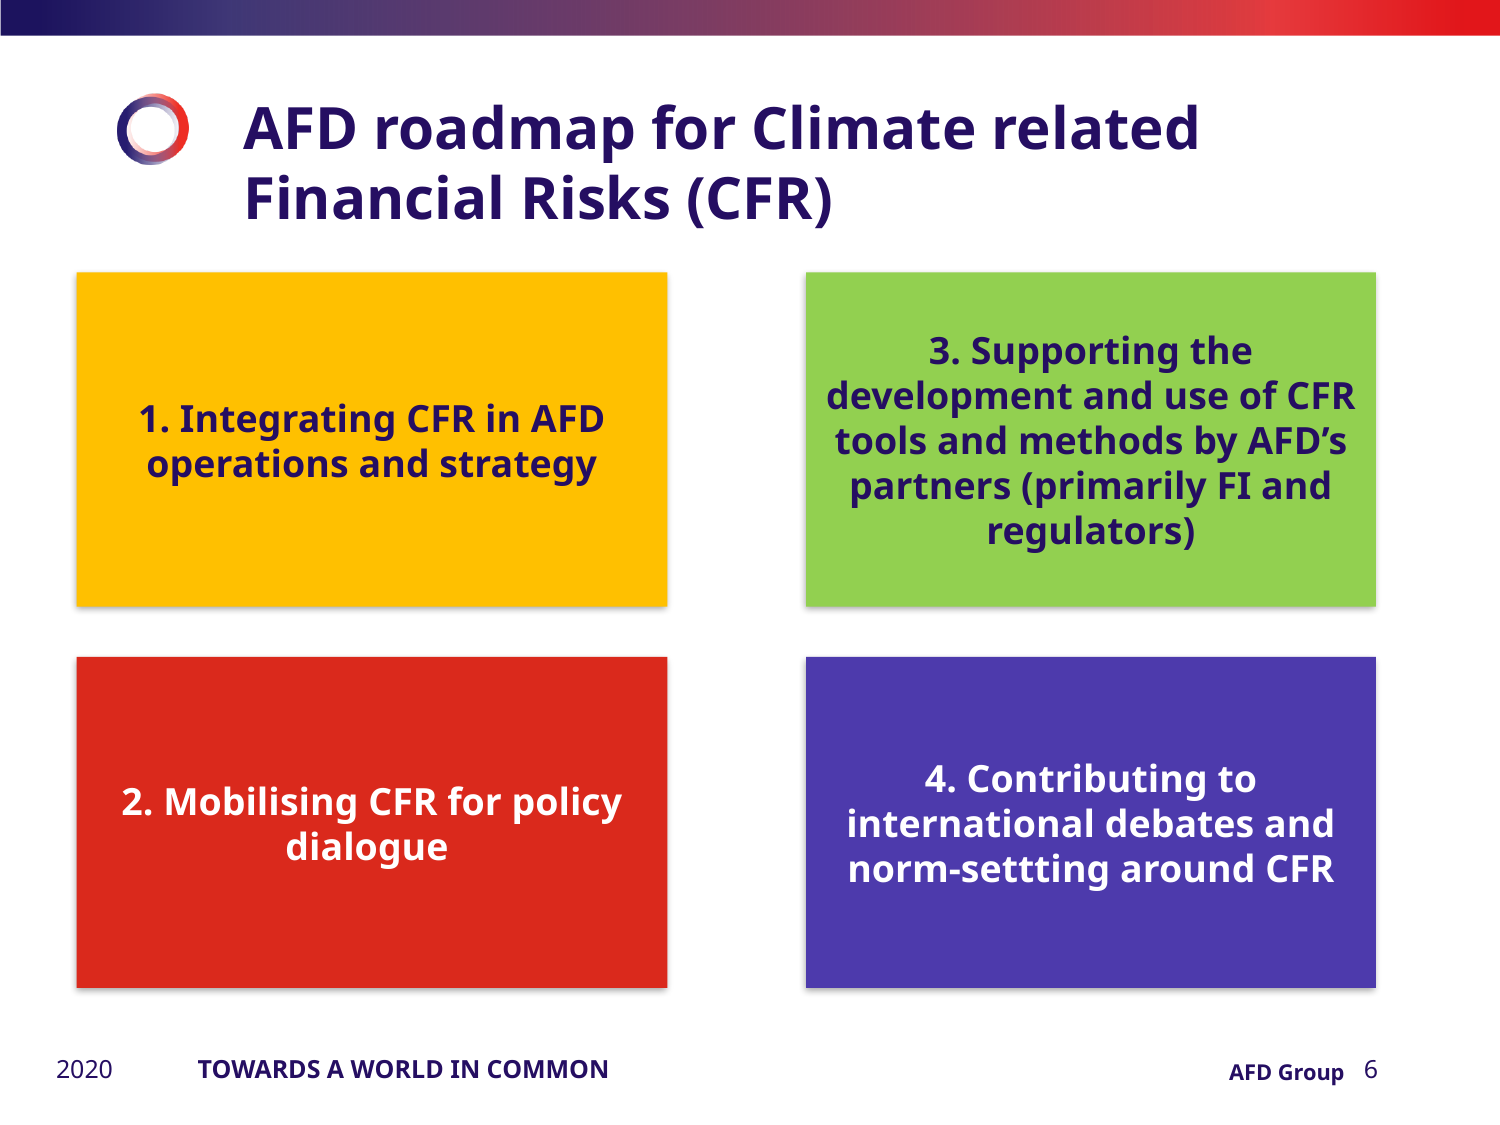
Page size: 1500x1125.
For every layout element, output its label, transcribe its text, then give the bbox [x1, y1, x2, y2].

picture [93, 69, 212, 189]
slide_number 2020 [41, 1045, 183, 1106]
text_box 3. Supporting the development and use of CFR tools and methods by AFD’s partners (primarily FI and regulators) [805, 272, 1377, 607]
title AFD roadmap for Climate related Financial Risks (CFR) [228, 83, 1424, 143]
picture [0, 0, 1500, 46]
text_box 1. Integrating CFR in AFD operations and strategy [76, 272, 668, 607]
footer TOWARDS A WORLD IN COMMON [183, 1045, 658, 1106]
text_box 4. Contributing to international debates and norm-settting around CFR [805, 656, 1377, 989]
text_box 2. Mobilising CFR for policy dialogue [76, 656, 668, 989]
